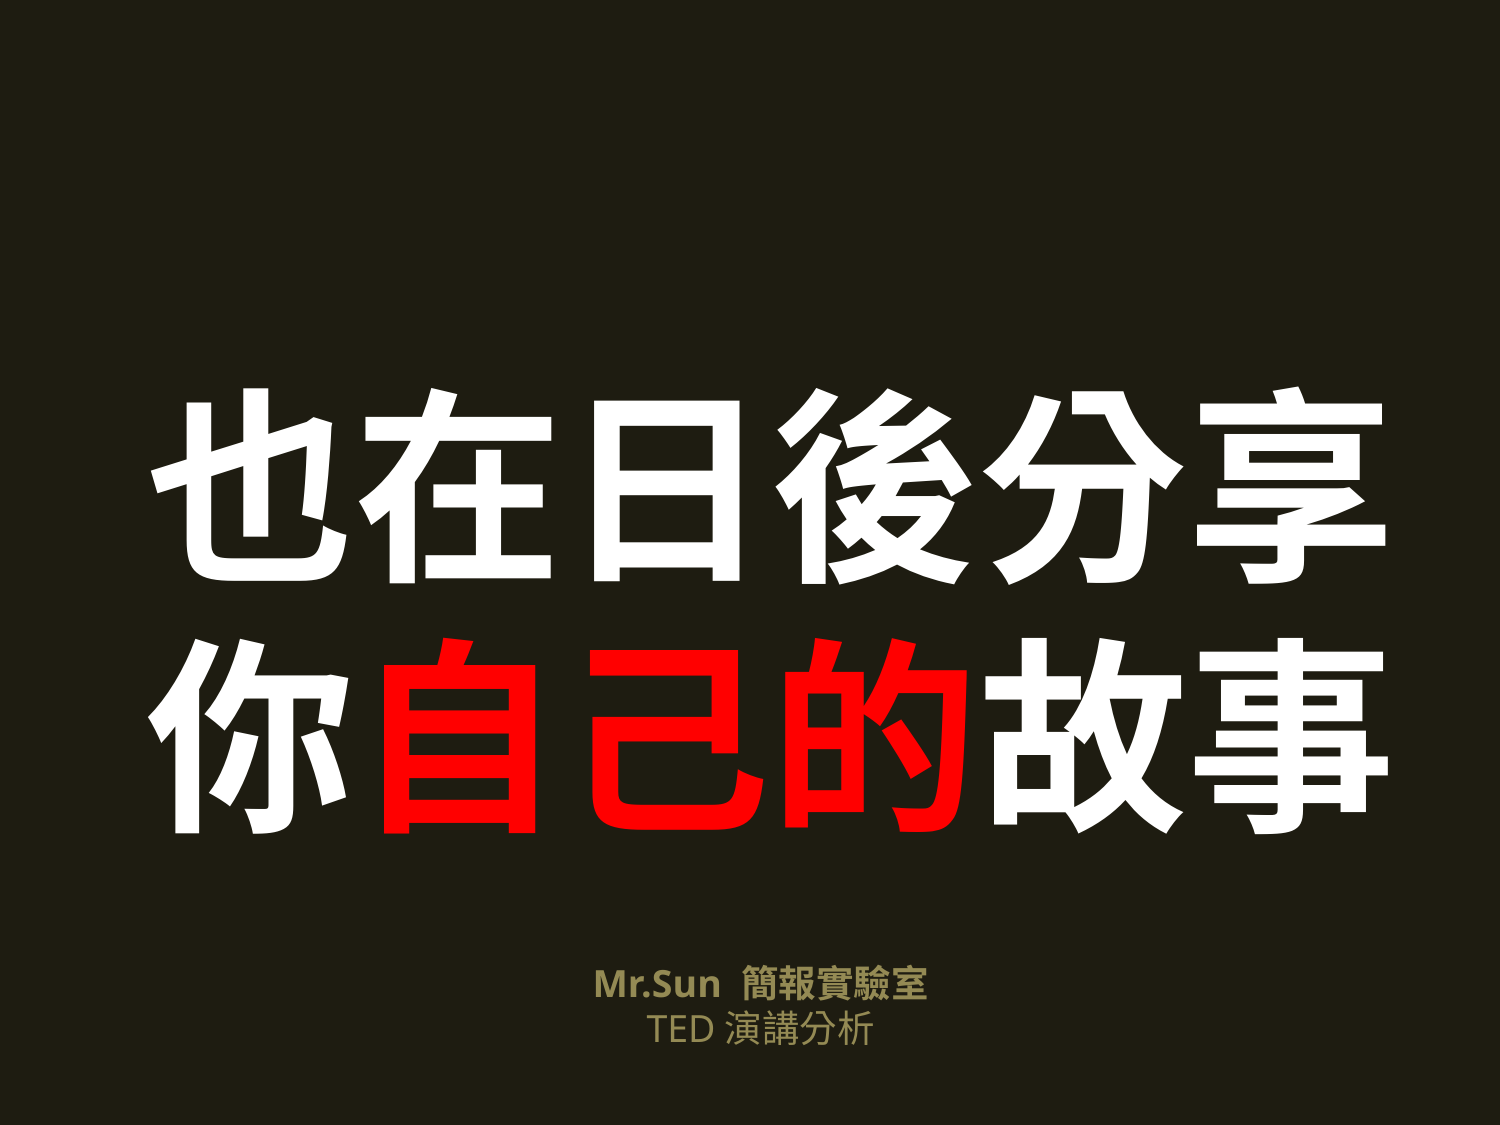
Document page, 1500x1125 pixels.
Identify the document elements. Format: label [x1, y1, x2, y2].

text_box [0, 10, 1500, 1115]
